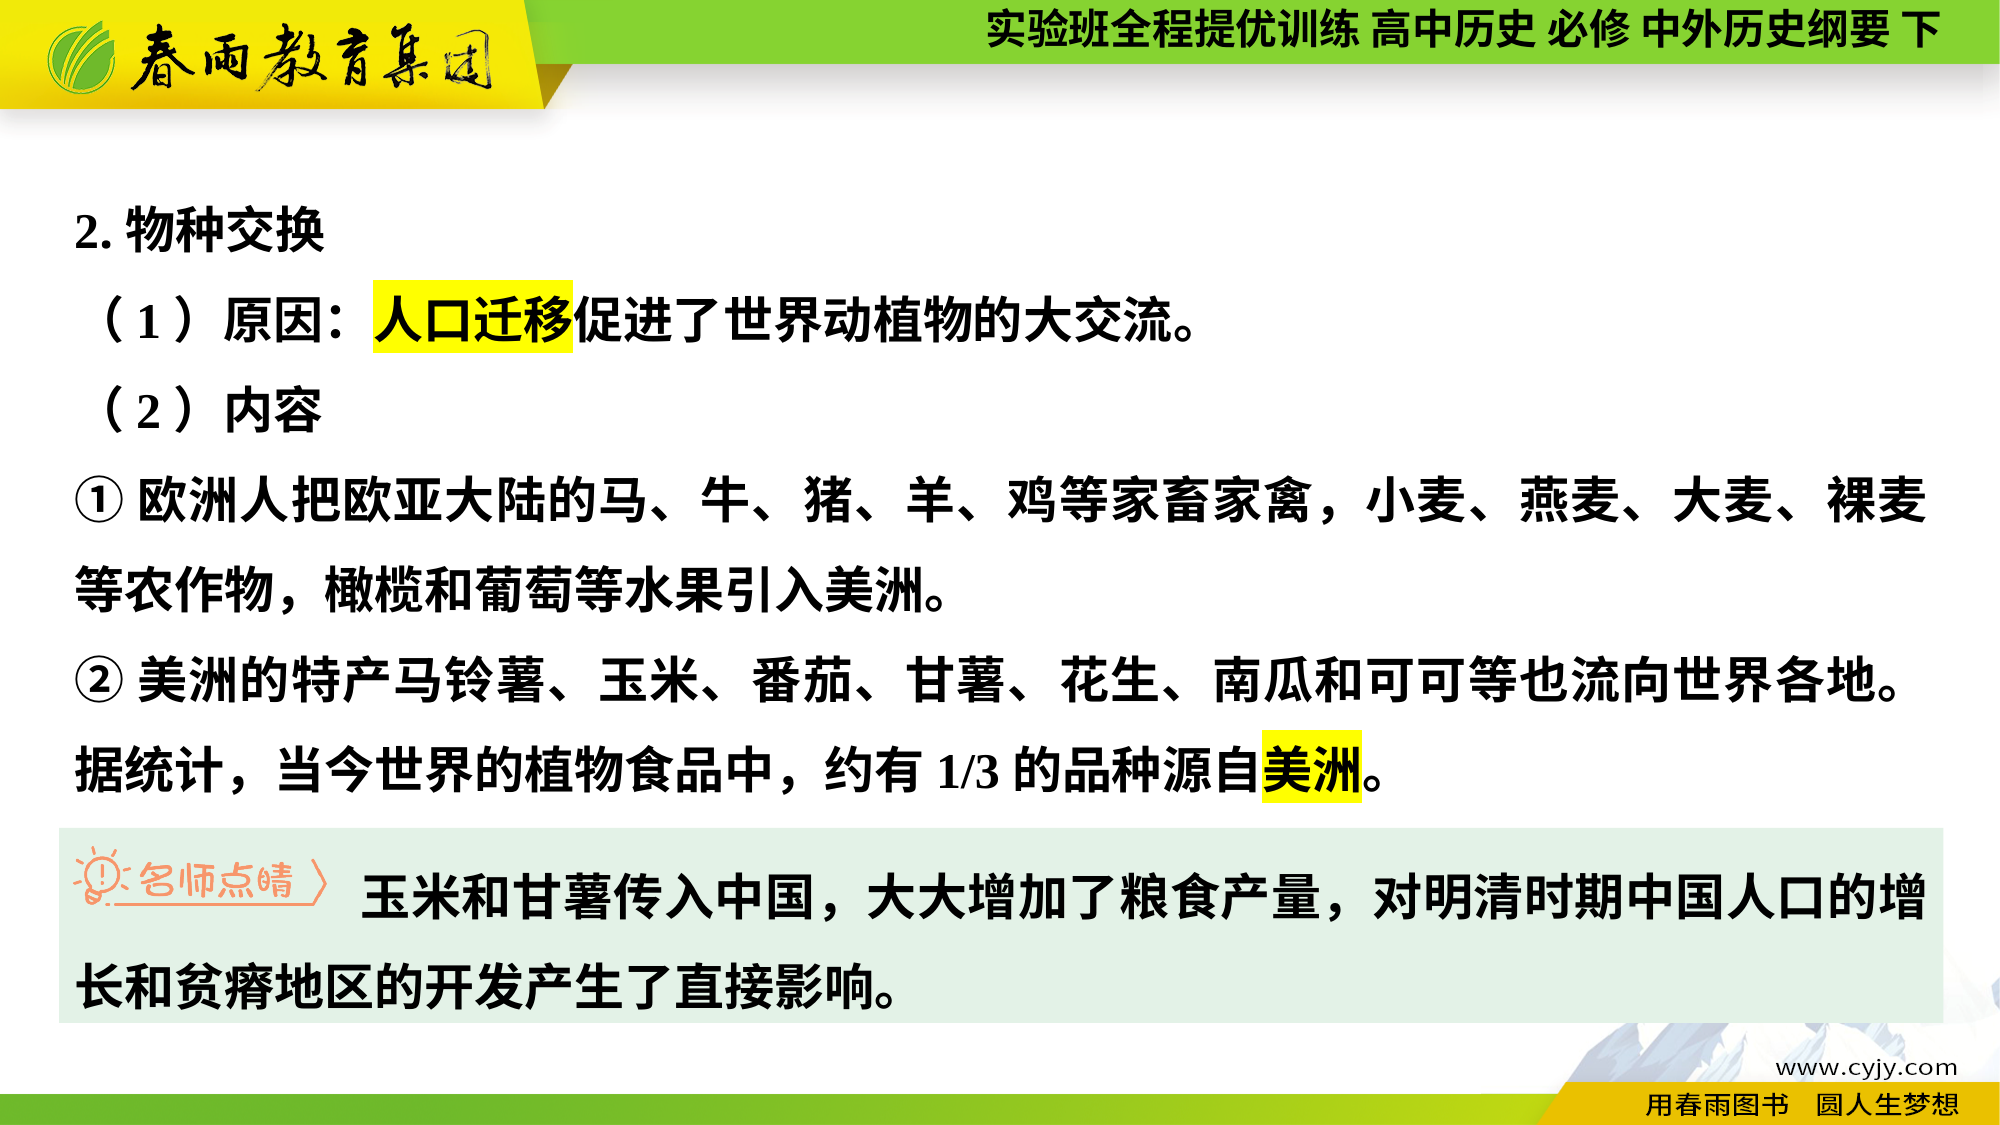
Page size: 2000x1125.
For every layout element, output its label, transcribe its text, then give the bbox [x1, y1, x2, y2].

list 2.物种交换 （1）原因：人口迁移促进了世界动植物的大交流。 （2）内容 ①欧洲人把欧亚大陆的马、牛、猪、羊、鸡等家畜家禽，小麦、燕麦、大麦、裸麦等农作物，橄榄和葡萄等水果引入美洲。 ②美洲的特产马铃薯、玉米、番茄、甘薯、花生、南瓜和可可等也流向世界各地。据统计，当今世界的植物食品中，约有1/3的品种源自美洲。 [59, 160, 1944, 801]
text_box 玉米和甘薯传入中国，大大增加了粮食产量，对明清时期中国人口的增长和贫瘠地区的开发产生了直接影响。 [59, 827, 1944, 1023]
picture [0, 0, 2000, 1125]
